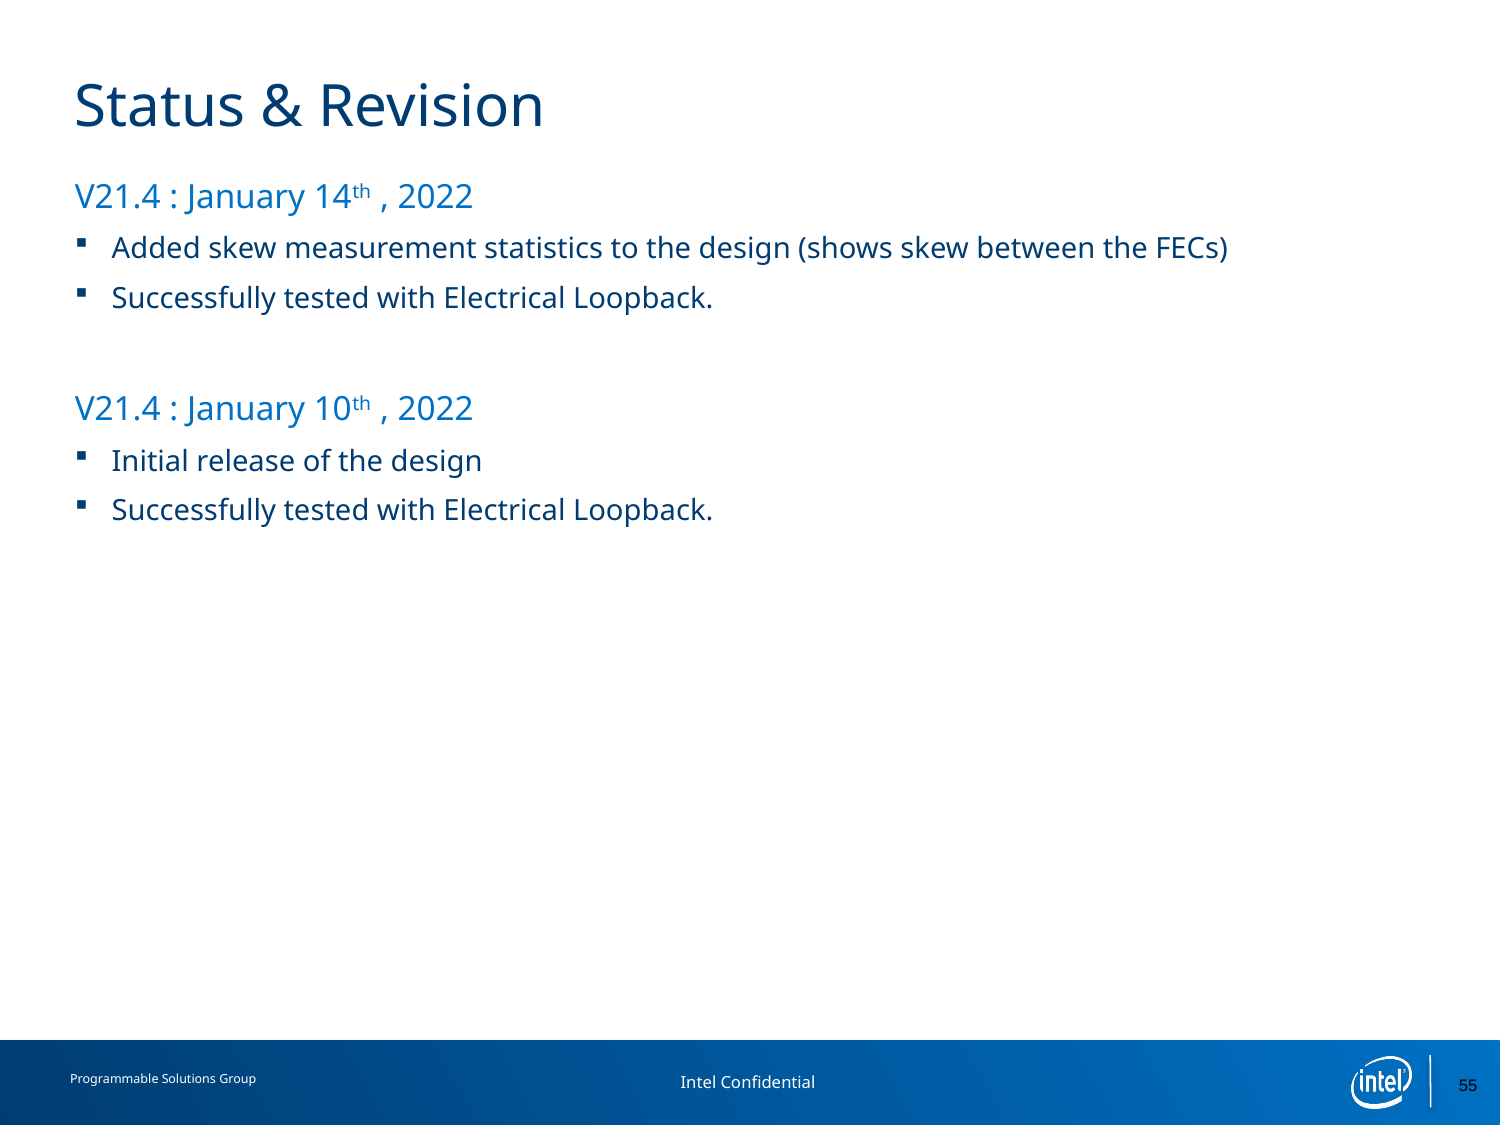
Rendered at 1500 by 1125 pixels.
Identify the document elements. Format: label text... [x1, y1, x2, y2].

list V21.4 : January 14th , 2022 Added skew measurement statistics to the design (shows skew between the FECs) Successfully tested with Electrical Loopback. V21.4 : January 10th , 2022 Initial release of the design Successfully tested with Electrical Loopback. [74, 174, 1425, 1013]
slide_number 55 [1127, 1055, 1478, 1116]
title Status & Revision [74, 67, 1425, 174]
